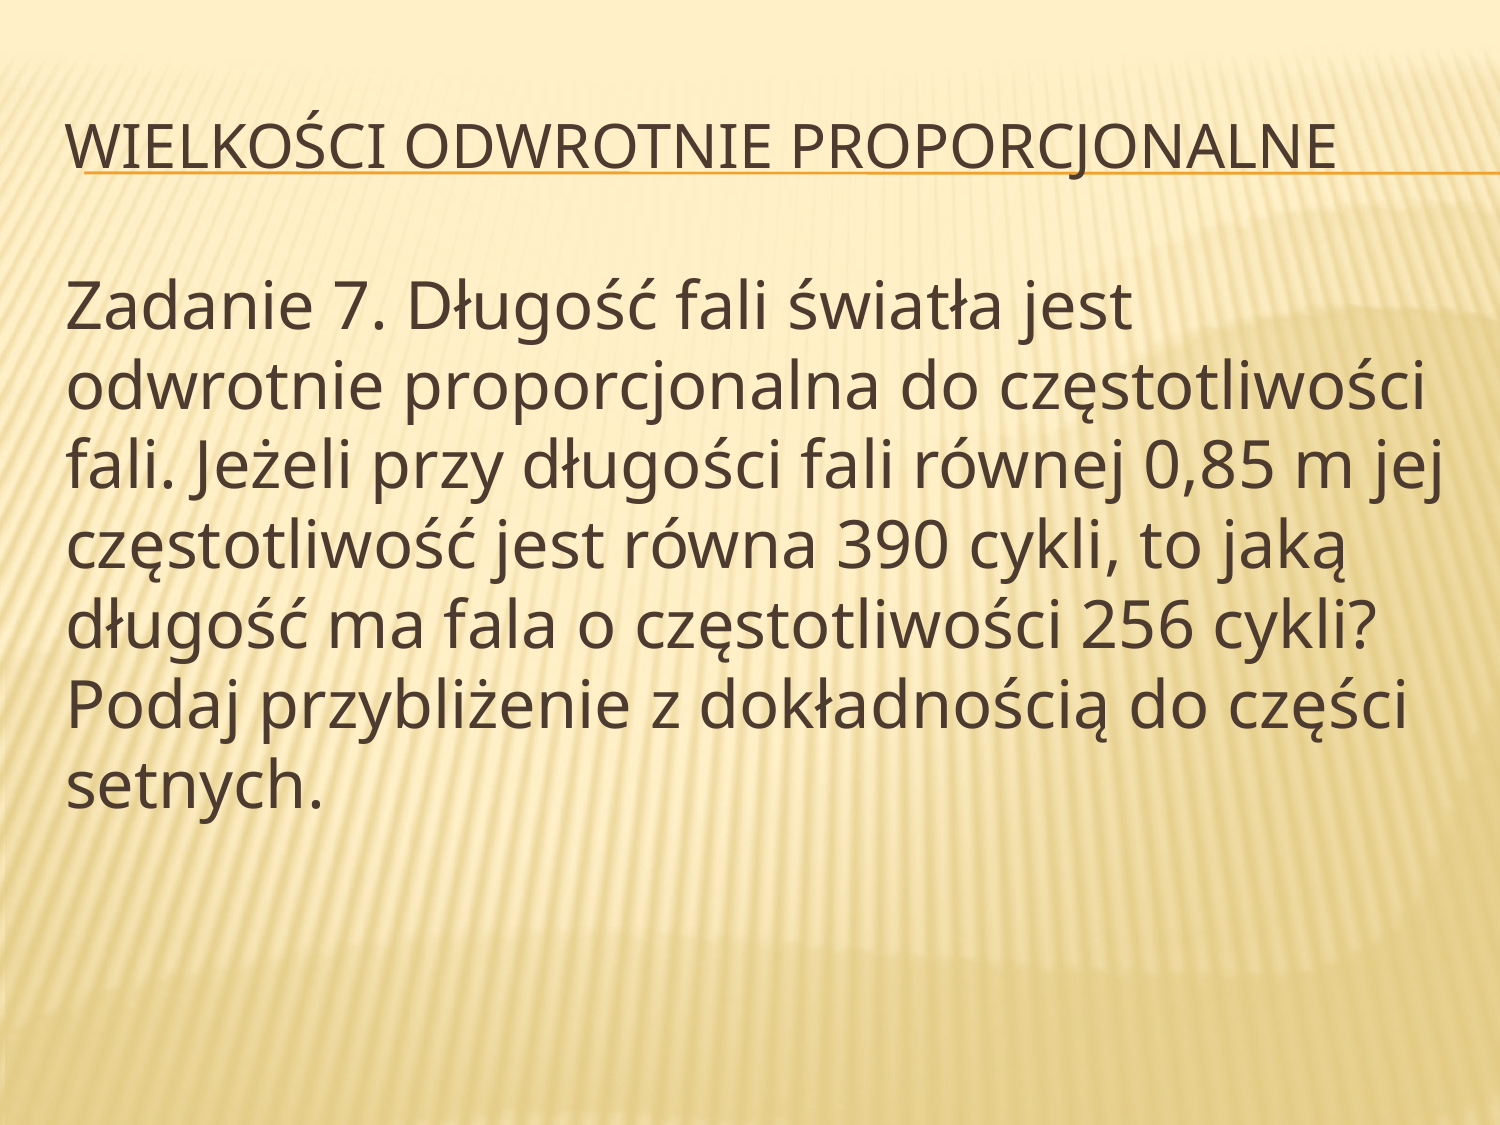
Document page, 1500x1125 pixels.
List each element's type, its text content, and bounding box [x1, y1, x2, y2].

list Zadanie 7. Długość fali światła jest odwrotnie proporcjonalna do częstotliwości fali. Jeżeli przy długości fali równej 0,85 m jej częstotliwość jest równa 390 cykli, to jaką długość ma fala o częstotliwości 256 cykli? Podaj przybliżenie z dokładnością do części setnych. [50, 254, 1475, 998]
title Wielkości odwrotnie proporcjonalne [50, 75, 1475, 213]
